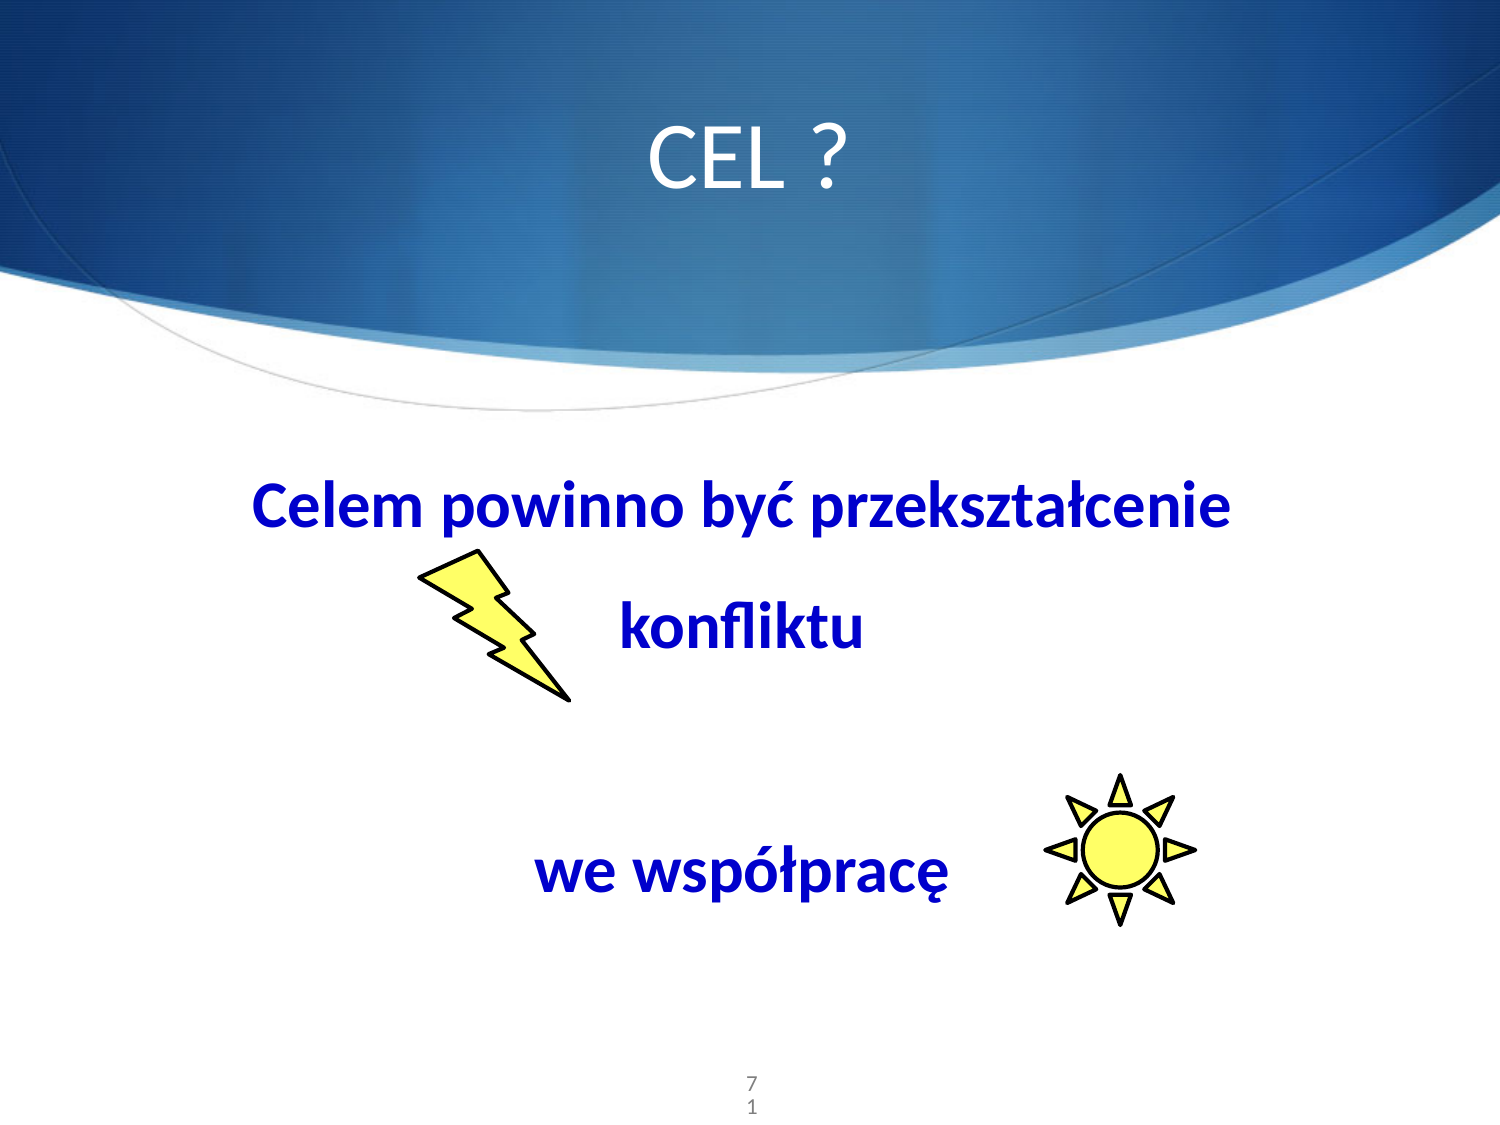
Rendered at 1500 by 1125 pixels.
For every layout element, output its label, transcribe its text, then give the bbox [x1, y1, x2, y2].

slide_number 71 [730, 1062, 769, 1103]
text_box [1045, 839, 1076, 861]
text_box [1109, 894, 1132, 926]
text_box [1067, 796, 1097, 827]
picture [0, 0, 1500, 1125]
text_box [1164, 839, 1196, 861]
text_box [1067, 874, 1097, 904]
list Celem powinno być przekształcenie konfliktu we współpracę [121, 454, 1379, 991]
title CEL ? [75, 0, 1425, 301]
text_box [1144, 874, 1174, 904]
text_box [1144, 796, 1174, 827]
text_box [1109, 775, 1132, 806]
text_box [419, 550, 570, 701]
text_box [1082, 812, 1158, 888]
